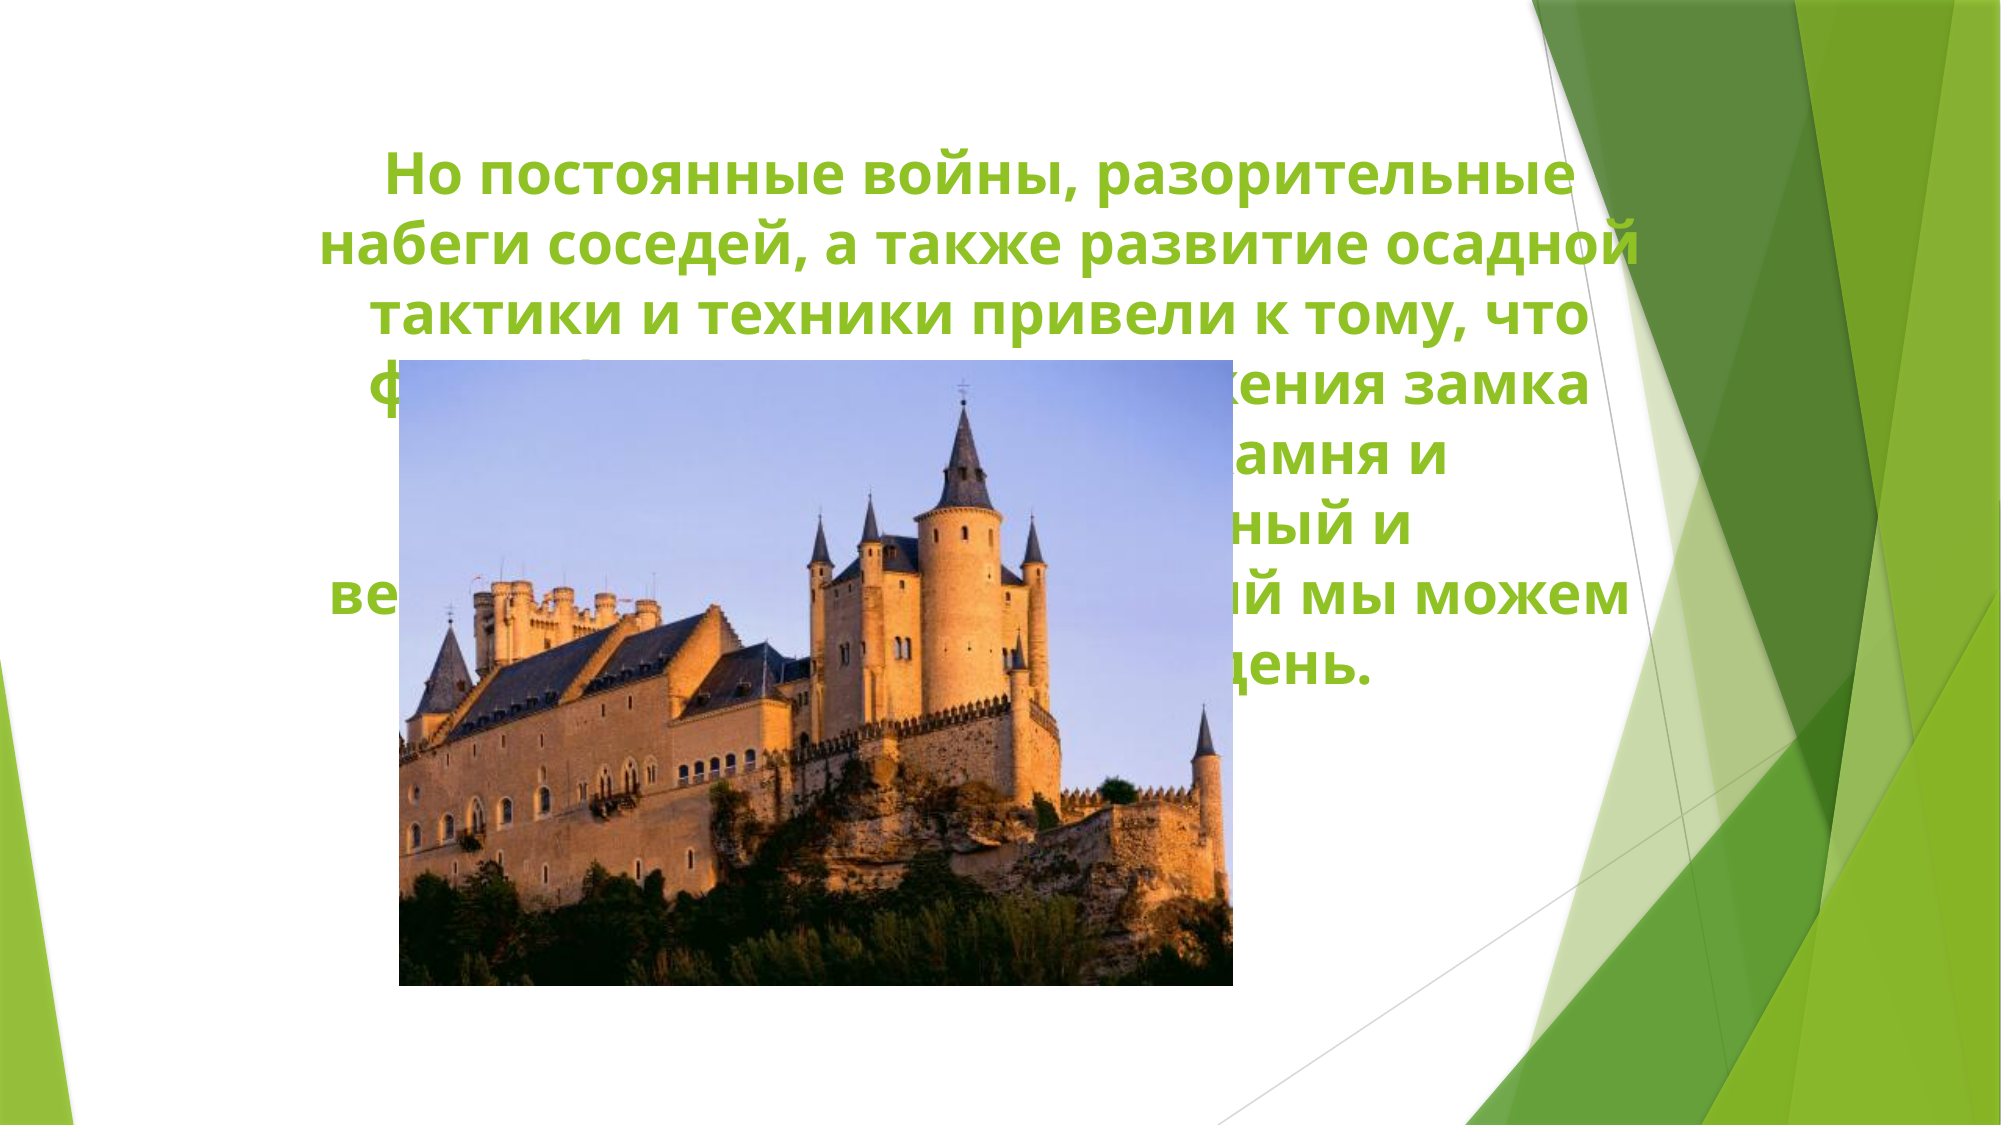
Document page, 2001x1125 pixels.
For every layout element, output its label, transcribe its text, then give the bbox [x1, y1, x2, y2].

title Но постоянные войны, разорительные набеги соседей, а также развитие осадной тактики и техники привели к тому, что фортификационные сооружения замка стали возводиться из камня и приобретали тот мощный и величественный вид, который мы можем наблюдать и по сей день. [285, 128, 1675, 528]
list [399, 359, 1234, 986]
